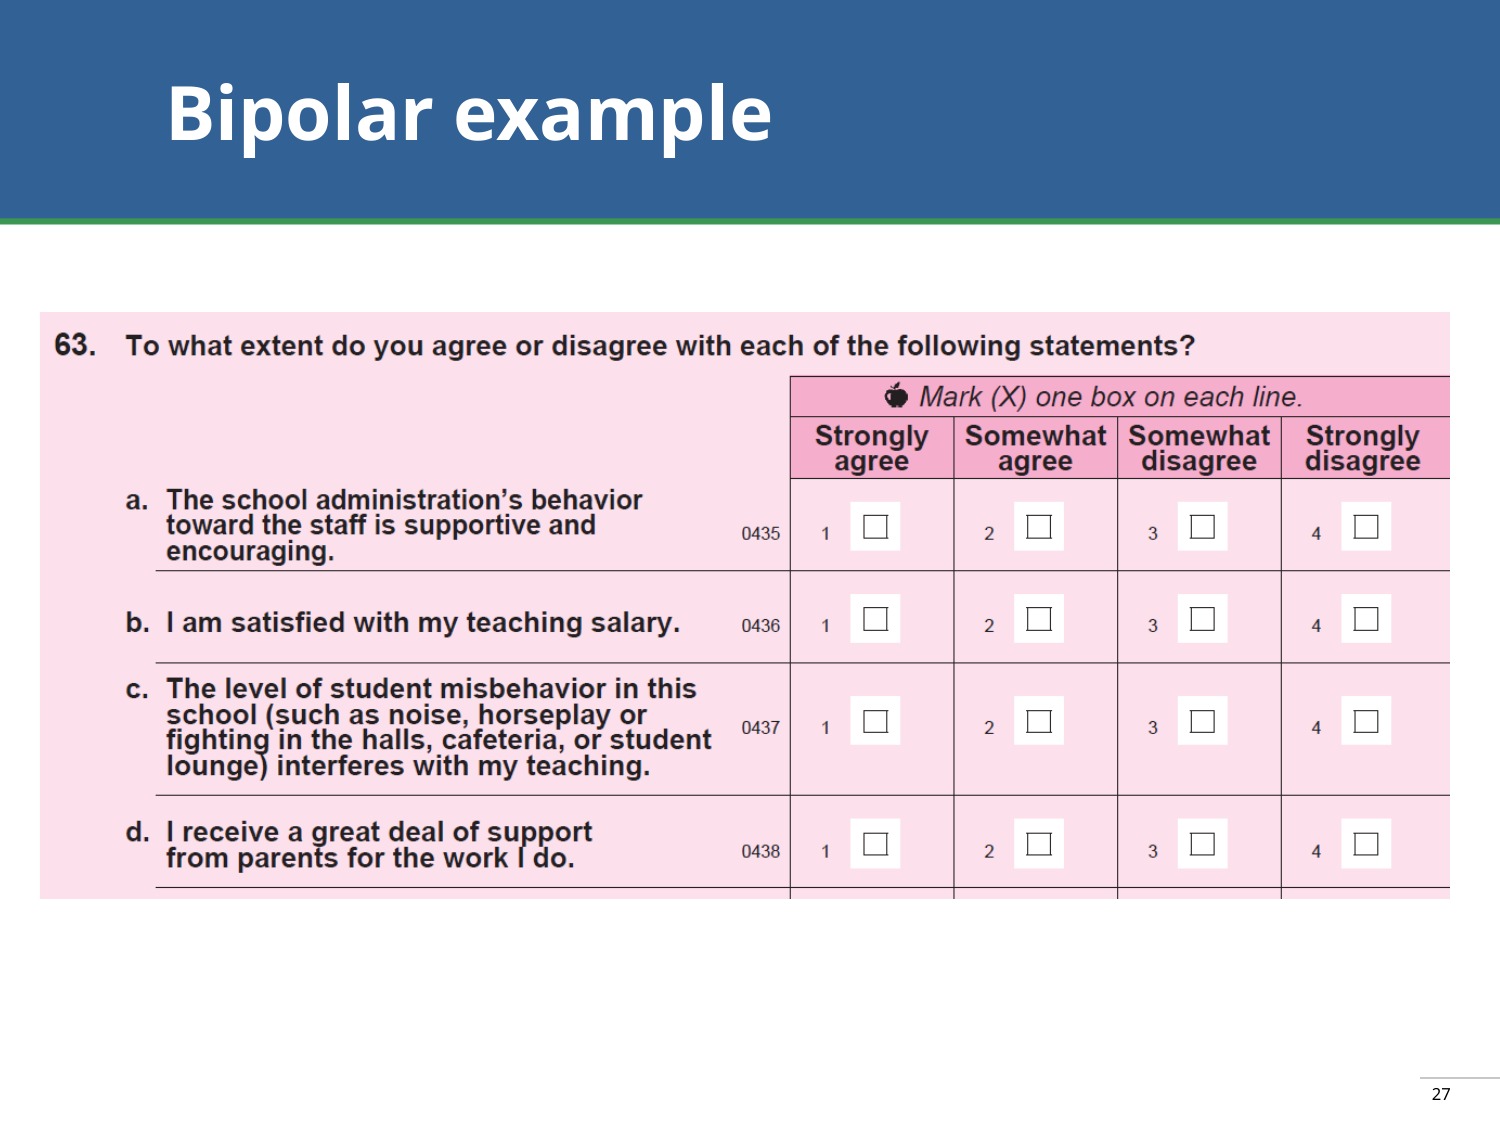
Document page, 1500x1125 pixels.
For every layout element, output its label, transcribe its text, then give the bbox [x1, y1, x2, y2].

slide_number 27 [1431, 1085, 1458, 1106]
picture [0, 0, 1500, 1125]
title Bipolar example [150, 0, 1350, 221]
